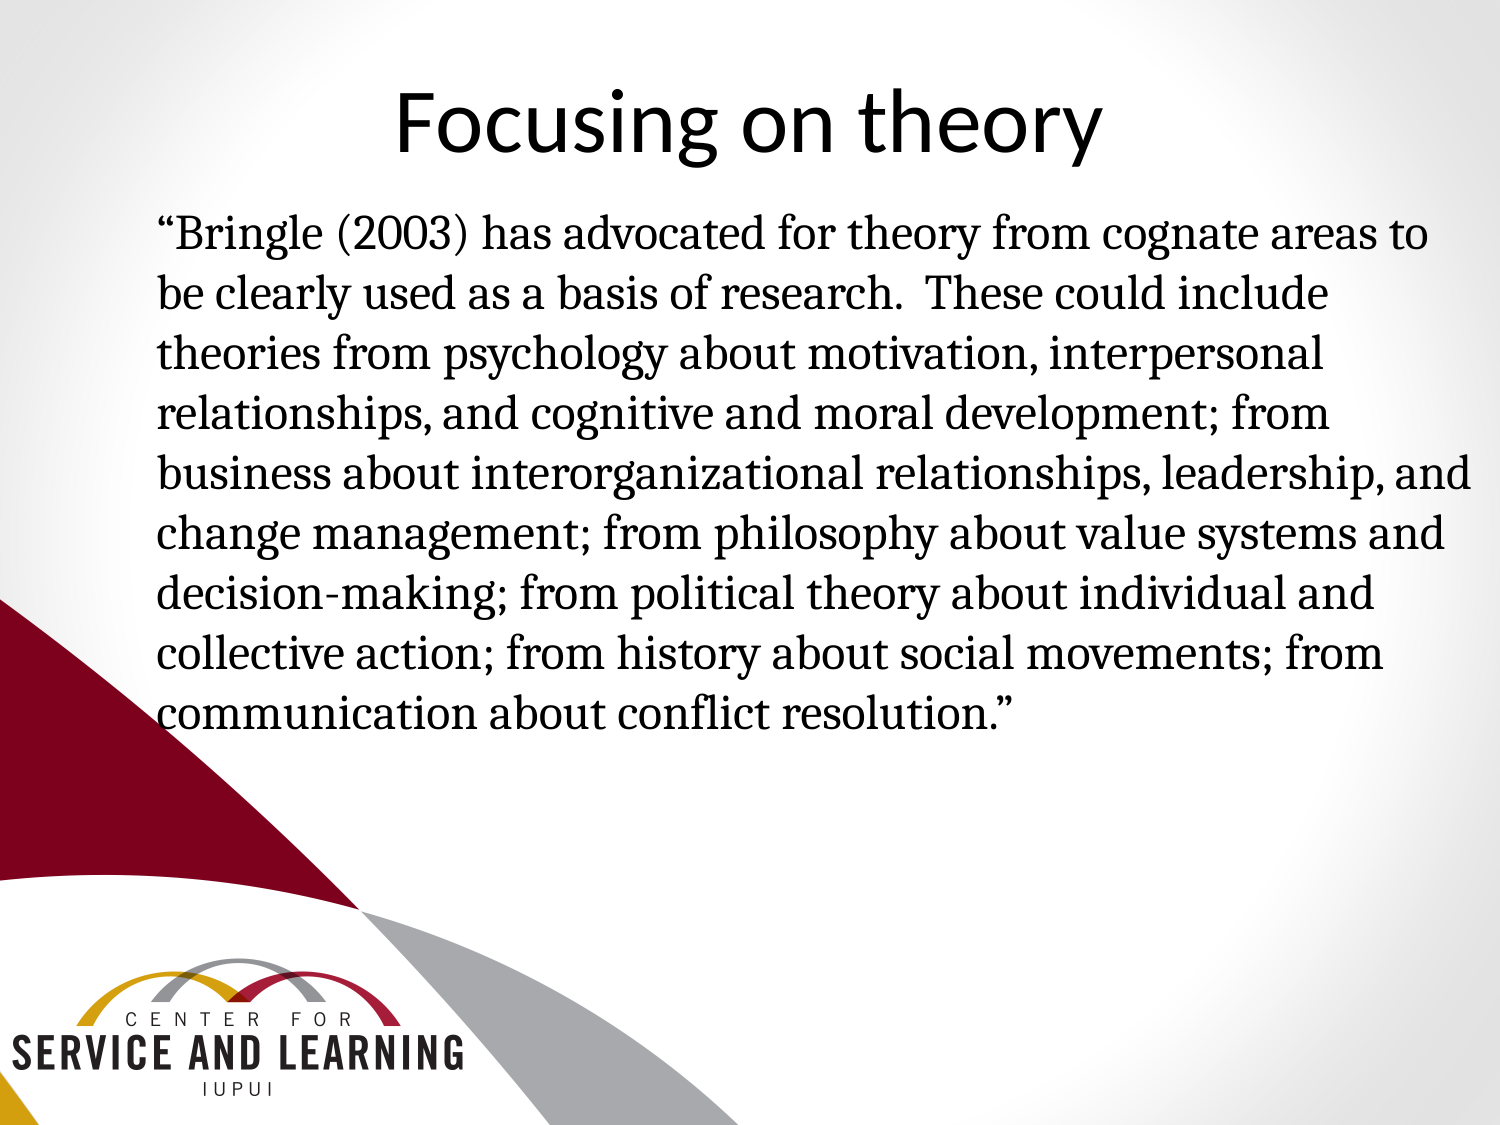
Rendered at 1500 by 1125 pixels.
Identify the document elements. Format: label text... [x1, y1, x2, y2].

picture [0, 0, 1500, 1125]
title Focusing on theory [75, 22, 1425, 210]
list “Bringle (2003) has advocated for theory from cognate areas to be clearly used as a basis of research. These could include theories from psychology about motivation, interpersonal relationships, and cognitive and moral development; from business about interorganizational relationships, leadership, and change management; from philosophy about value systems and decision-making; from political theory about individual and collective action; from history about social movements; from communication about conflict resolution.” [141, 192, 1492, 677]
